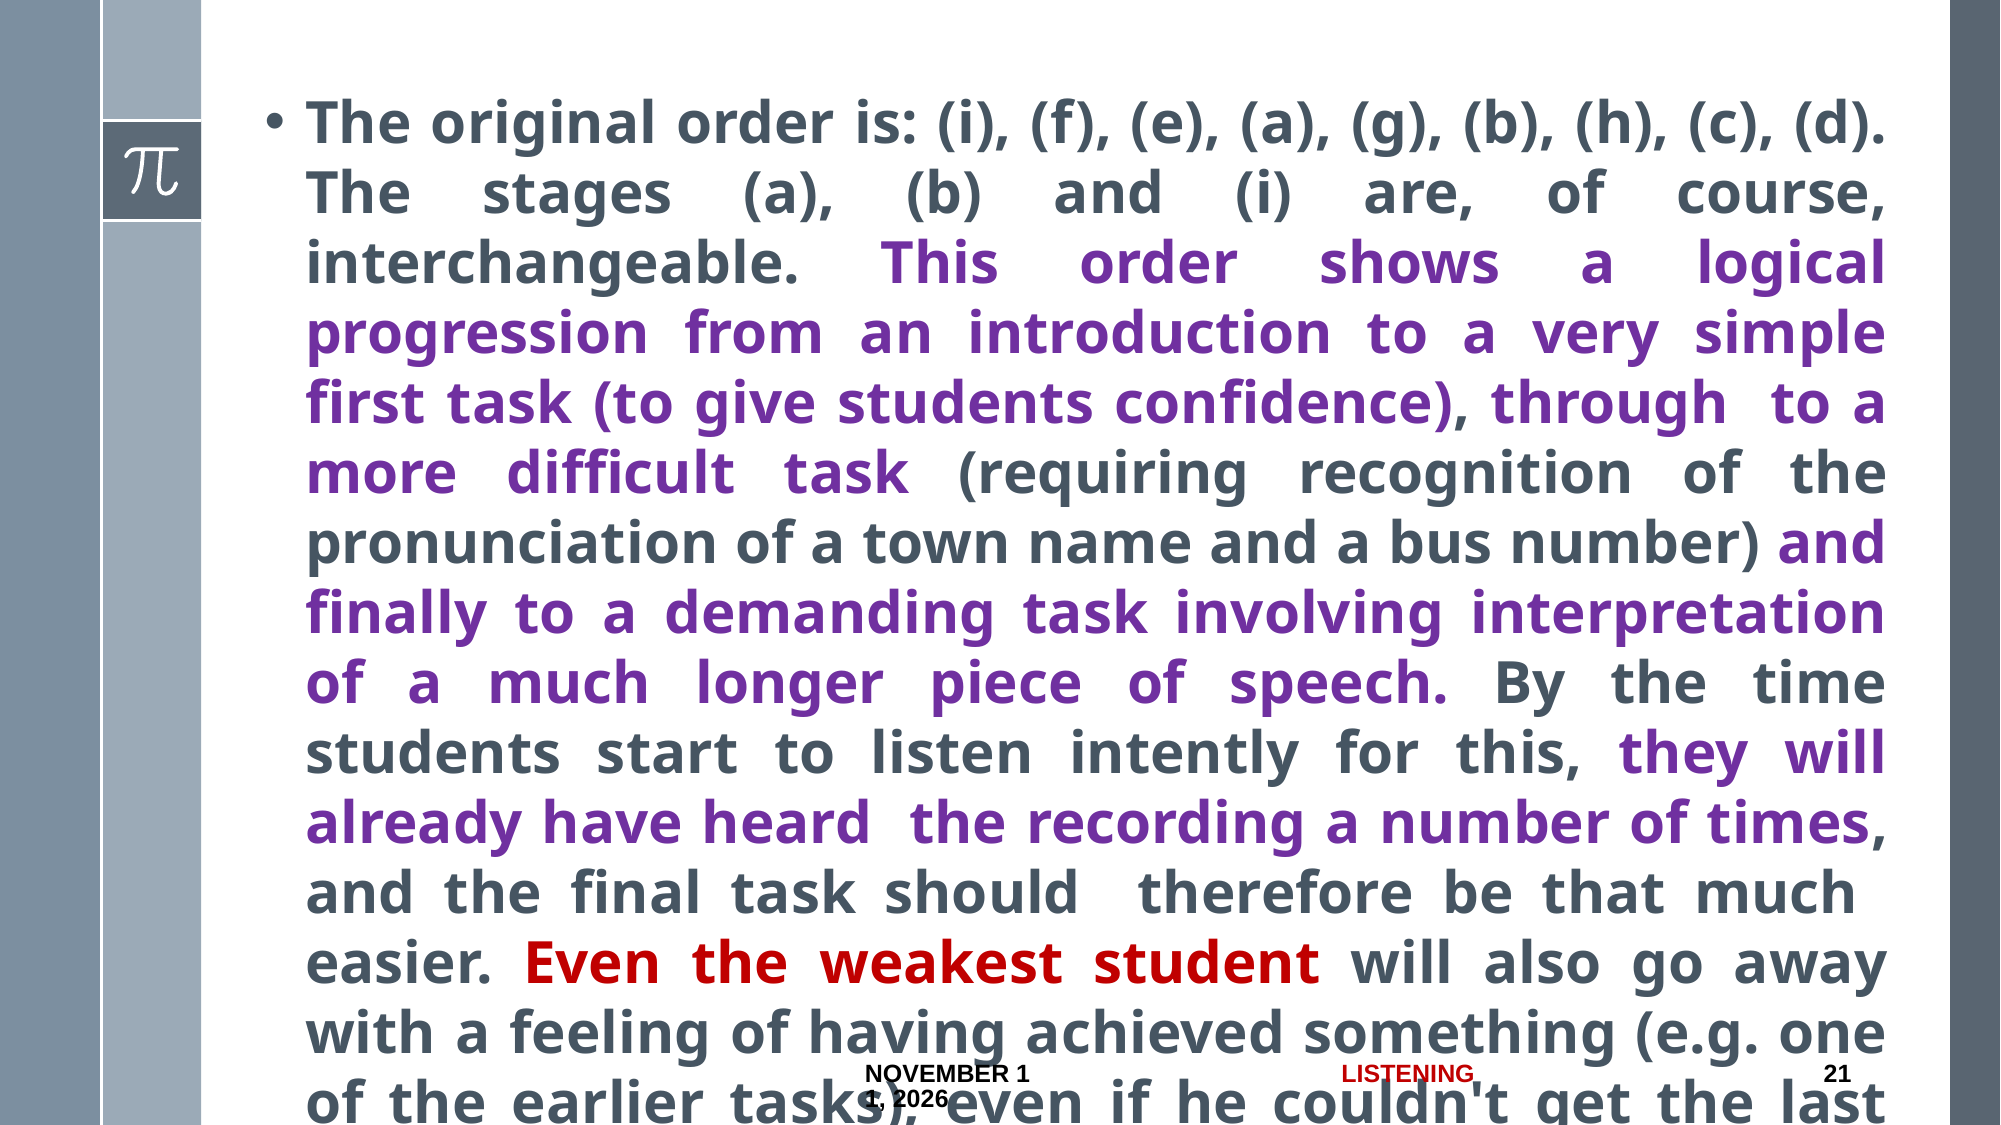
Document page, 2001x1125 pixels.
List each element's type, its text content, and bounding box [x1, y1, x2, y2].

slide_number 21 [1766, 1042, 1867, 1103]
footer Listening [1082, 1042, 1735, 1103]
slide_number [849, 1042, 1050, 1103]
list The original order is: (i), (f), (e), (a), (g), (b), (h), (c), (d). The stages (a), (b) and (i) are, of course, interchangeable. This order shows a logical progression from an introduction to a very simple first task (to give students confidence), through to a more difficult task (requiring recognition of the pronunciation of a town name and a bus number) and finally to a demanding task involving interpretation of a much longer piece of speech. By the time students start to listen intently for this, they will already have heard the recording a number of times, and the final task should therefore be that much easier. Even the weakest student will also go away with a feeling of having achieved something (e.g. one of the earlier tasks), even if he couldn't get the last one perfectly. [249, 78, 1903, 1021]
